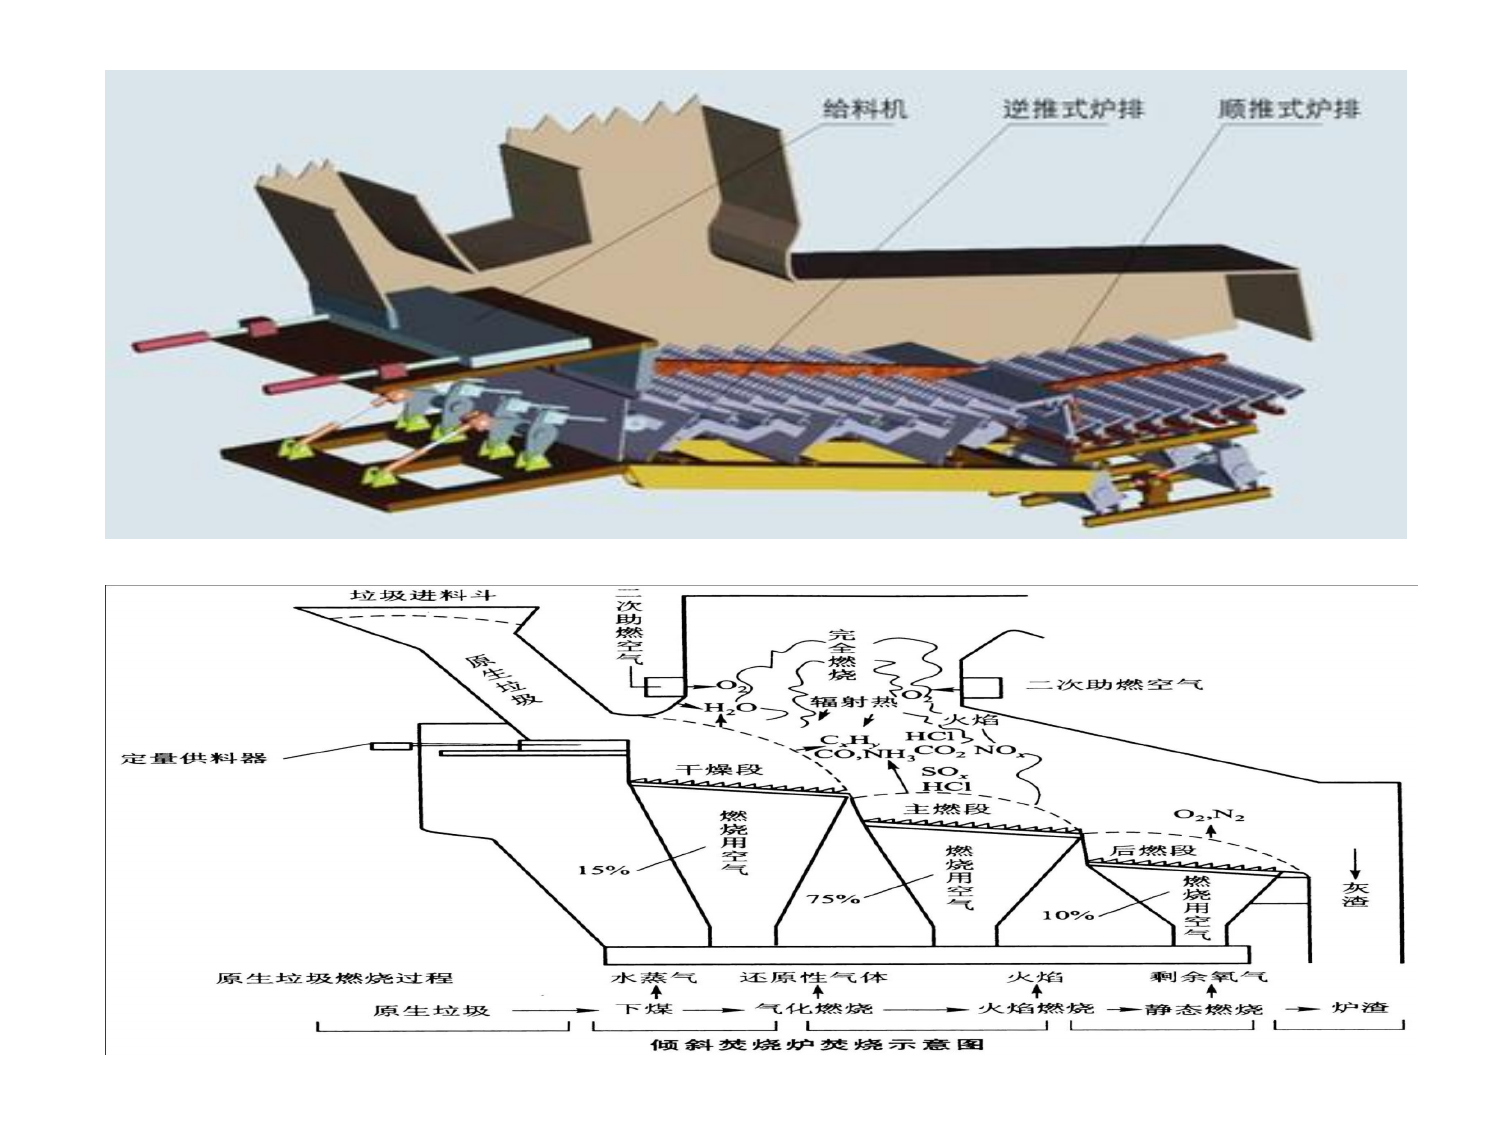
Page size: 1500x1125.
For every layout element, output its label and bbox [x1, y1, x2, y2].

picture [105, 70, 1407, 540]
picture [105, 585, 1419, 1055]
